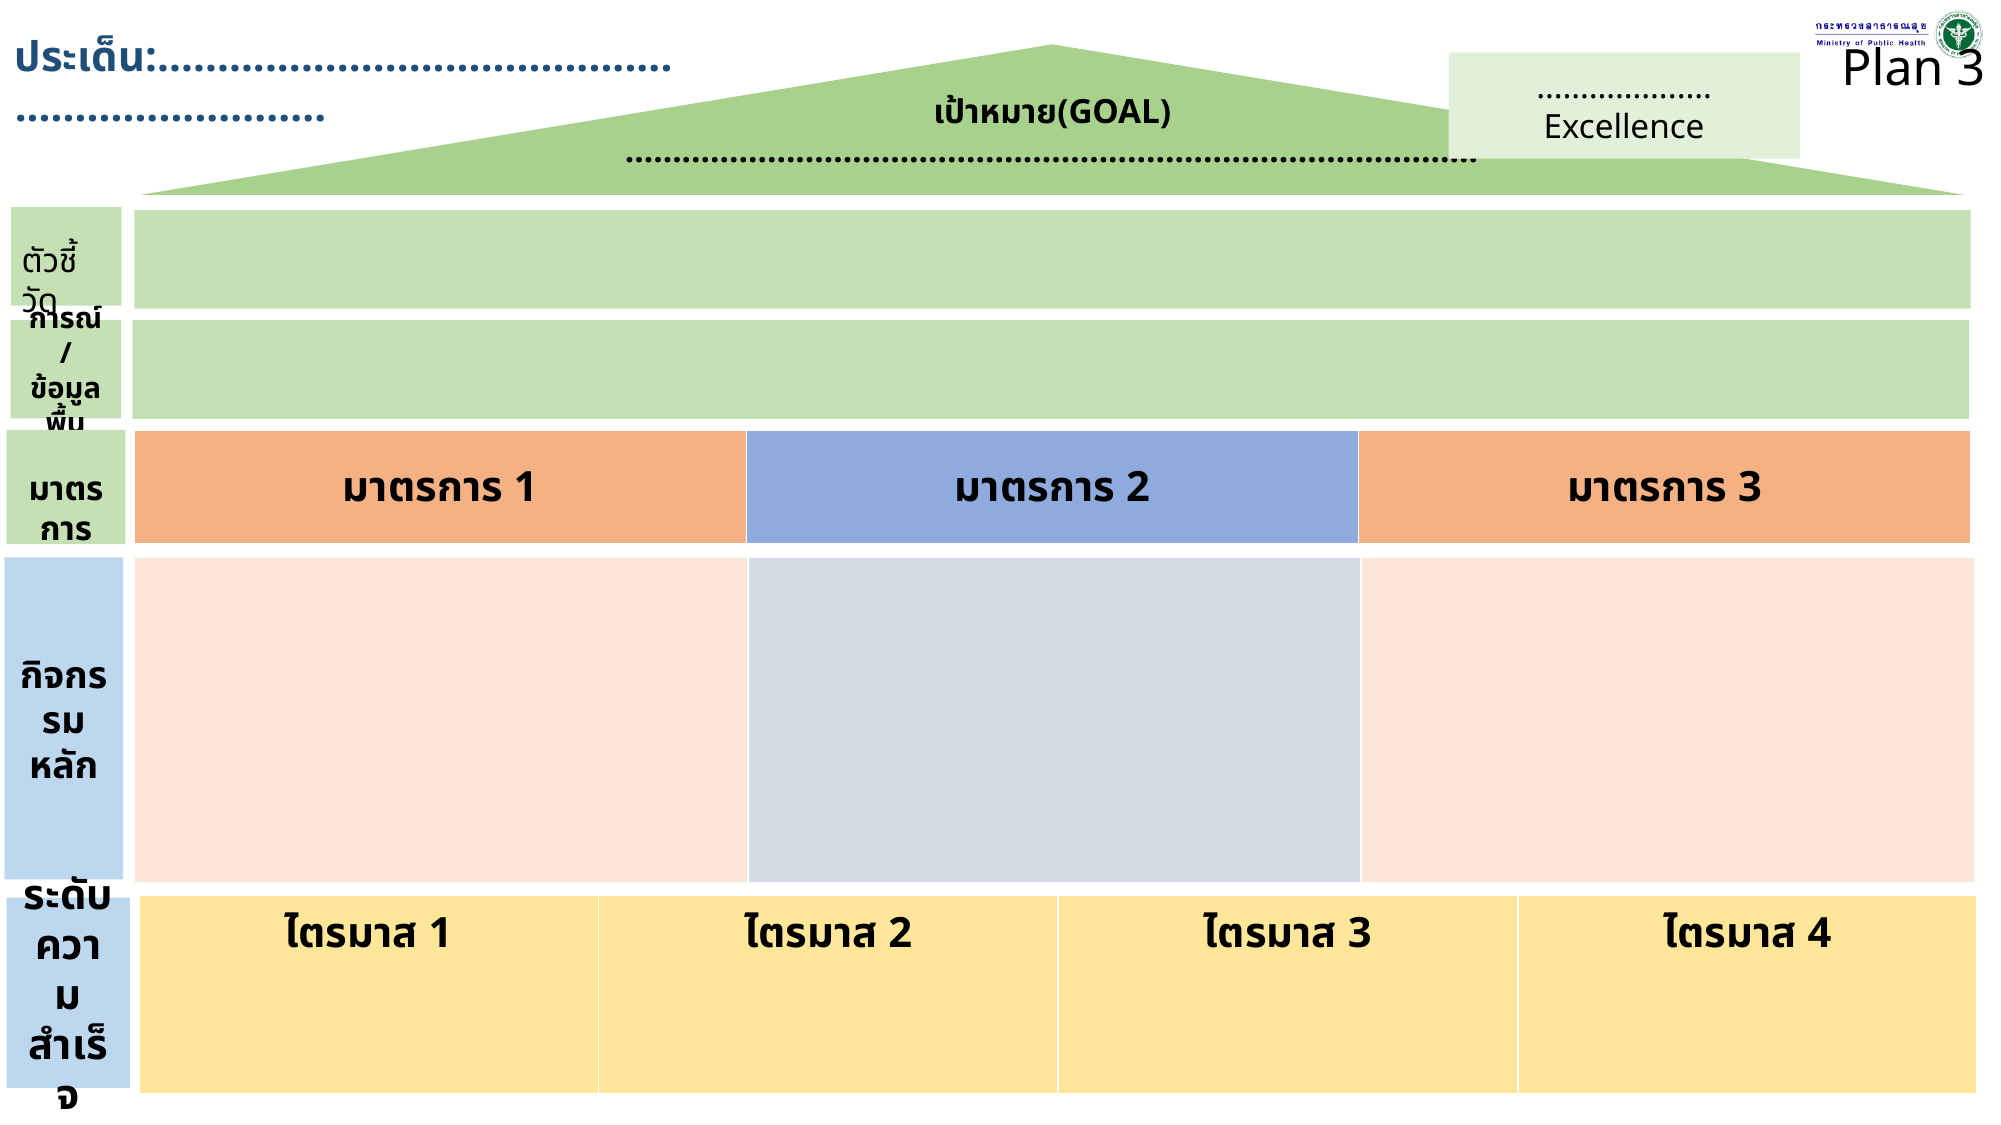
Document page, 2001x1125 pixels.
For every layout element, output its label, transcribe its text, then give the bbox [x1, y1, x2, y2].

text_box เป้าหมาย(GOAL) ……………………………………………………………………………… [140, 43, 1964, 196]
table_header ไตรมาส 2 [599, 896, 1057, 1093]
text_box ระดับความสำเร็จ [6, 897, 131, 1089]
text_box มาตรการ [6, 429, 126, 545]
table_header [1362, 558, 1974, 882]
picture [1811, 6, 1994, 27]
table_header มาตรการ 1 [135, 431, 746, 543]
table_header [135, 558, 747, 882]
table_header [749, 558, 1360, 882]
table_header ไตรมาส 3 [1059, 896, 1517, 1093]
text_box ……………..… Excellence [1448, 51, 1801, 160]
table_header มาตรการ 3 [1359, 431, 1970, 543]
text_box ตัวชี้วัด [6, 231, 108, 327]
table_header มาตรการ 2 [747, 431, 1358, 543]
table_header ไตรมาส 4 [1519, 896, 1976, 1093]
text_box [131, 319, 1970, 420]
text_box [10, 206, 122, 307]
text_box สถานการณ์/ข้อมูลพื้นฐาน [9, 319, 122, 419]
text_box ประเด็น:..................................................................... [0, 22, 695, 188]
text_box Plan 3 [1748, 27, 2000, 103]
text_box [133, 209, 1972, 310]
table_header ไตรมาส 1 [140, 896, 598, 1093]
text_box กิจกรรมหลัก [3, 556, 124, 880]
